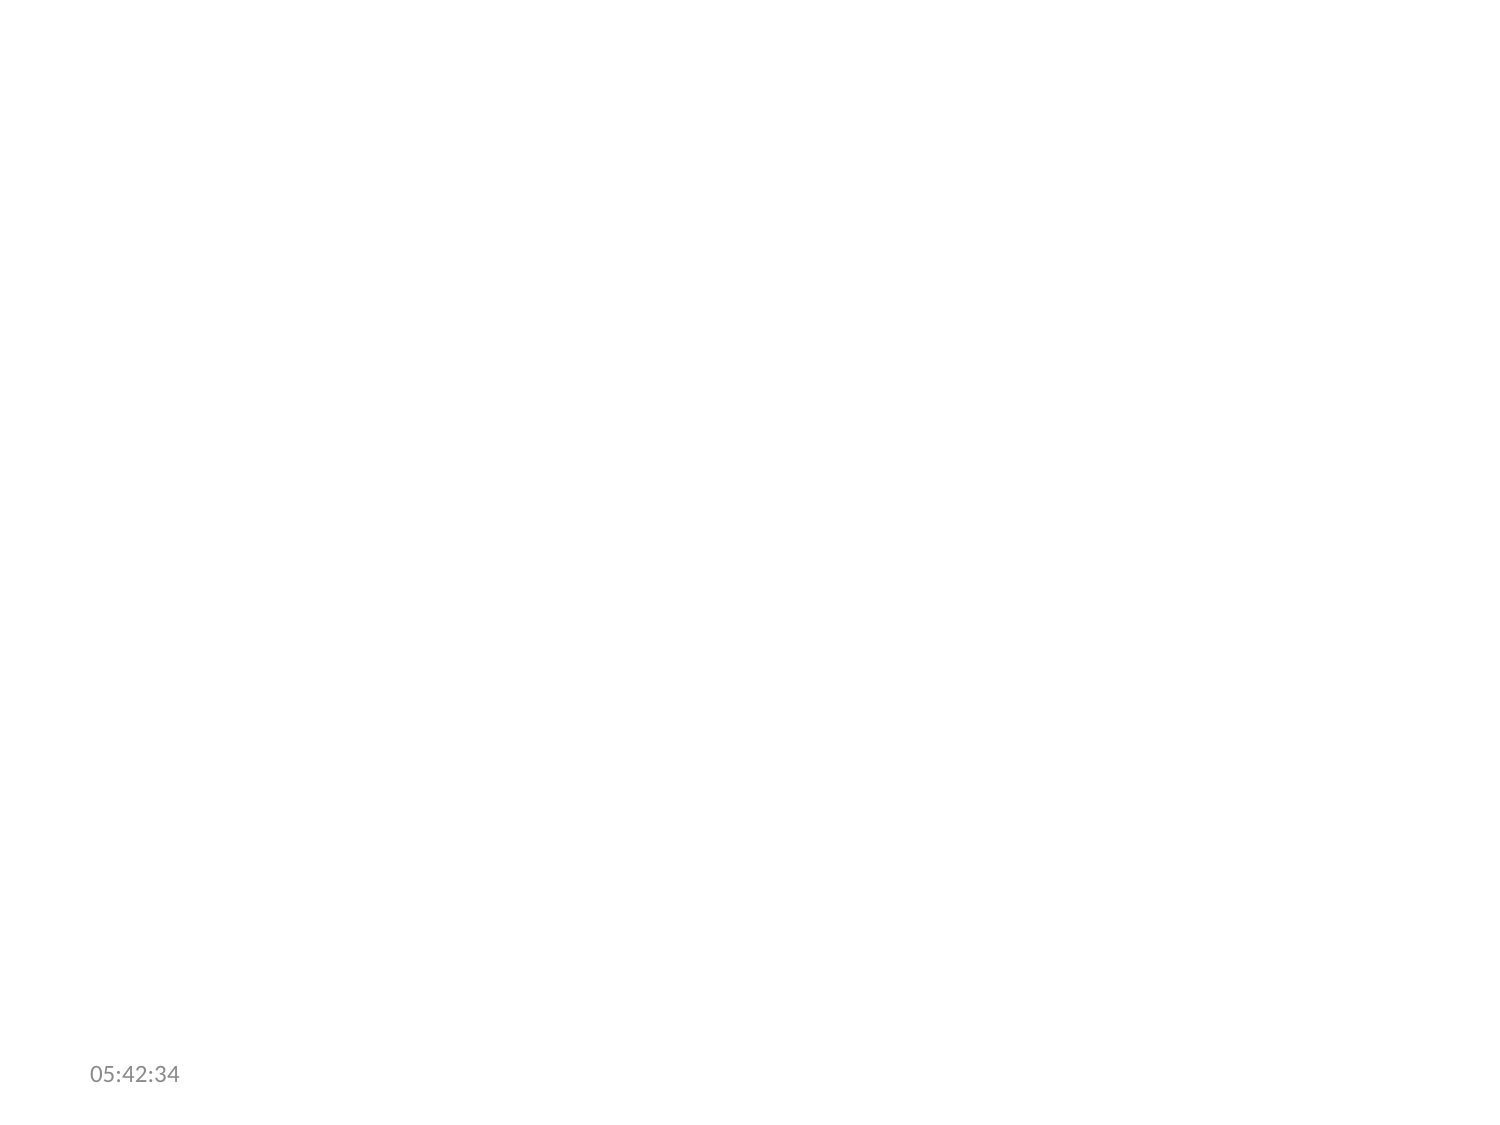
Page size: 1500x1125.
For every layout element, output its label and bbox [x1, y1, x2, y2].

slide_number [75, 1042, 425, 1103]
